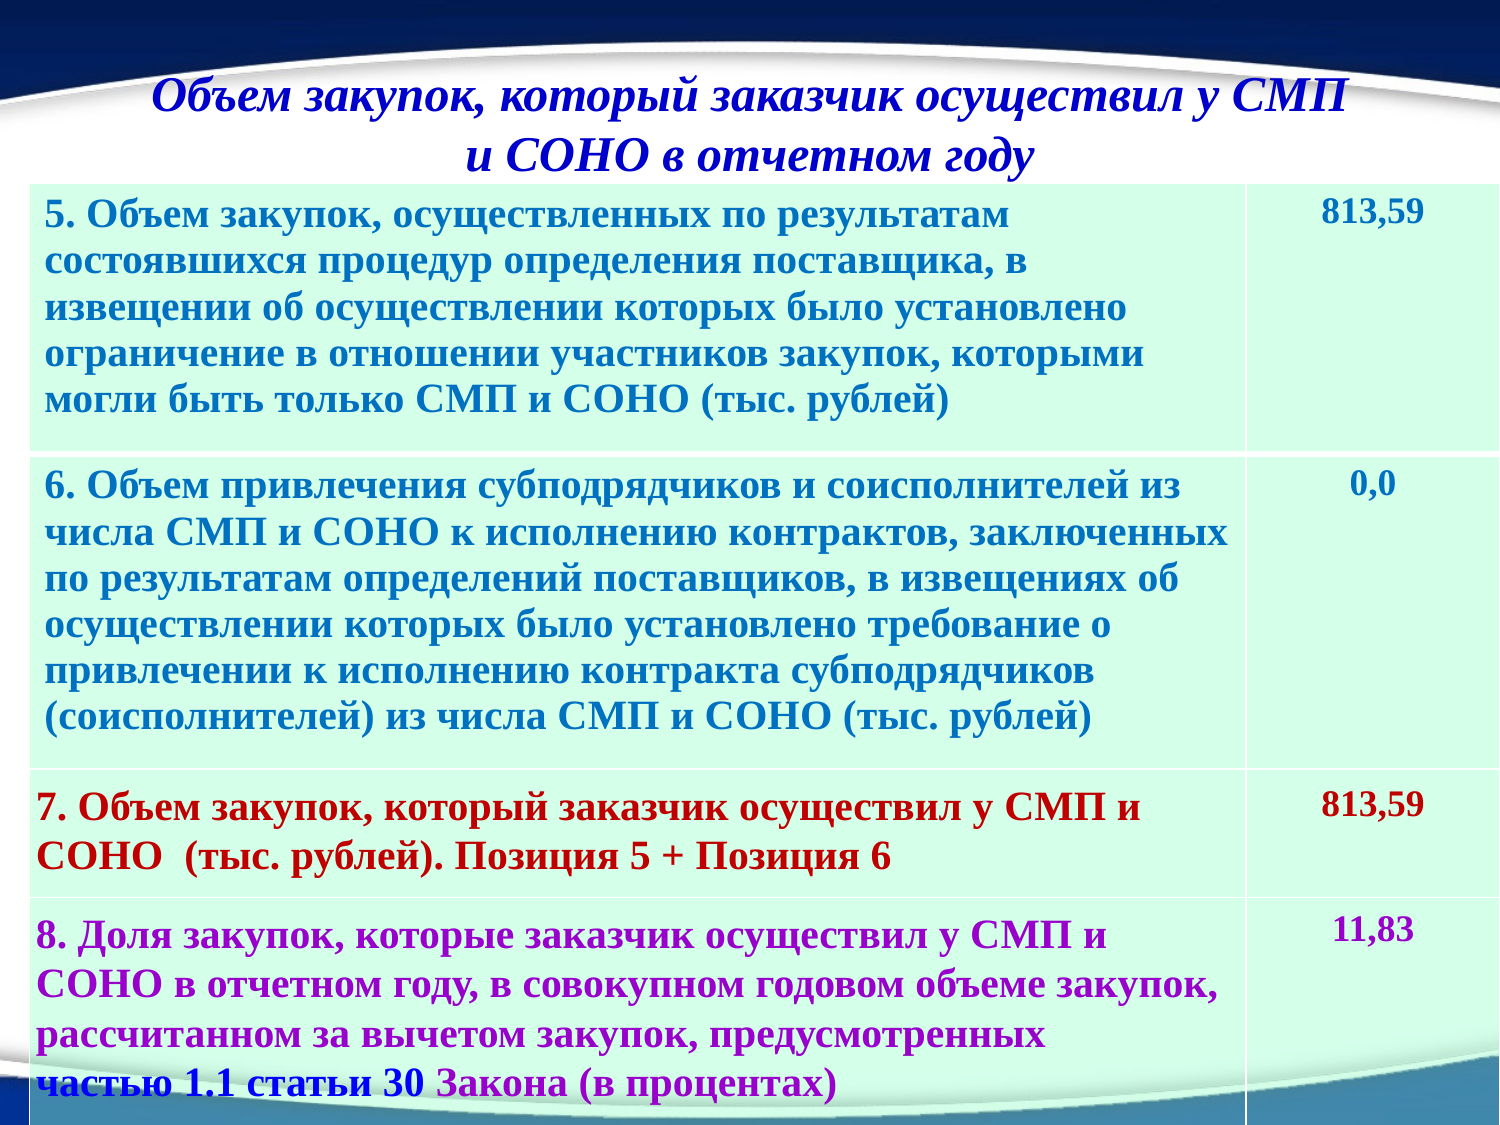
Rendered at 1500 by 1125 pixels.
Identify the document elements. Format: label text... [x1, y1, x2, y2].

table_cell 813,59 [1247, 770, 1499, 897]
table_cell 7. Объем закупок, который заказчик осуществил у СМП и СОНО (тыс. рублей). Позиция 5 + Позиция 6 [30, 770, 1245, 897]
text_box Объем закупок, который заказчик осуществил у СМП и СОНО в отчетном году [123, 54, 1376, 182]
table_cell 11,83 [1247, 898, 1499, 1125]
table_cell 8. Доля закупок, которые заказчик осуществил у СМП и СОНО в отчетном году, в совокупном годовом объеме закупок, рассчитанном за вычетом закупок, предусмотренных частью 1.1 статьи 30 Закона (в процентах) [30, 898, 1245, 1125]
table_cell 6. Объем привлечения субподрядчиков и соисполнителей из числа СМП и СОНО к исполнению контрактов, заключенных по результатам определений поставщиков, в извещениях об осуществлении которых было установлено требование о привлечении к исполнению контракта субподрядчиков (соисполнителей) из числа СМП и СОНО (тыс. рублей) [30, 457, 1245, 768]
picture [0, 0, 1500, 1125]
table_cell 0,0 [1247, 457, 1499, 768]
table_header 5. Объем закупок, осуществленных по результатам состоявшихся процедур определения поставщика, в извещении об осуществлении которых было установлено ограничение в отношении участников закупок, которыми могли быть только СМП и СОНО (тыс. рублей) [30, 184, 1245, 451]
table_header 813,59 [1247, 184, 1499, 451]
